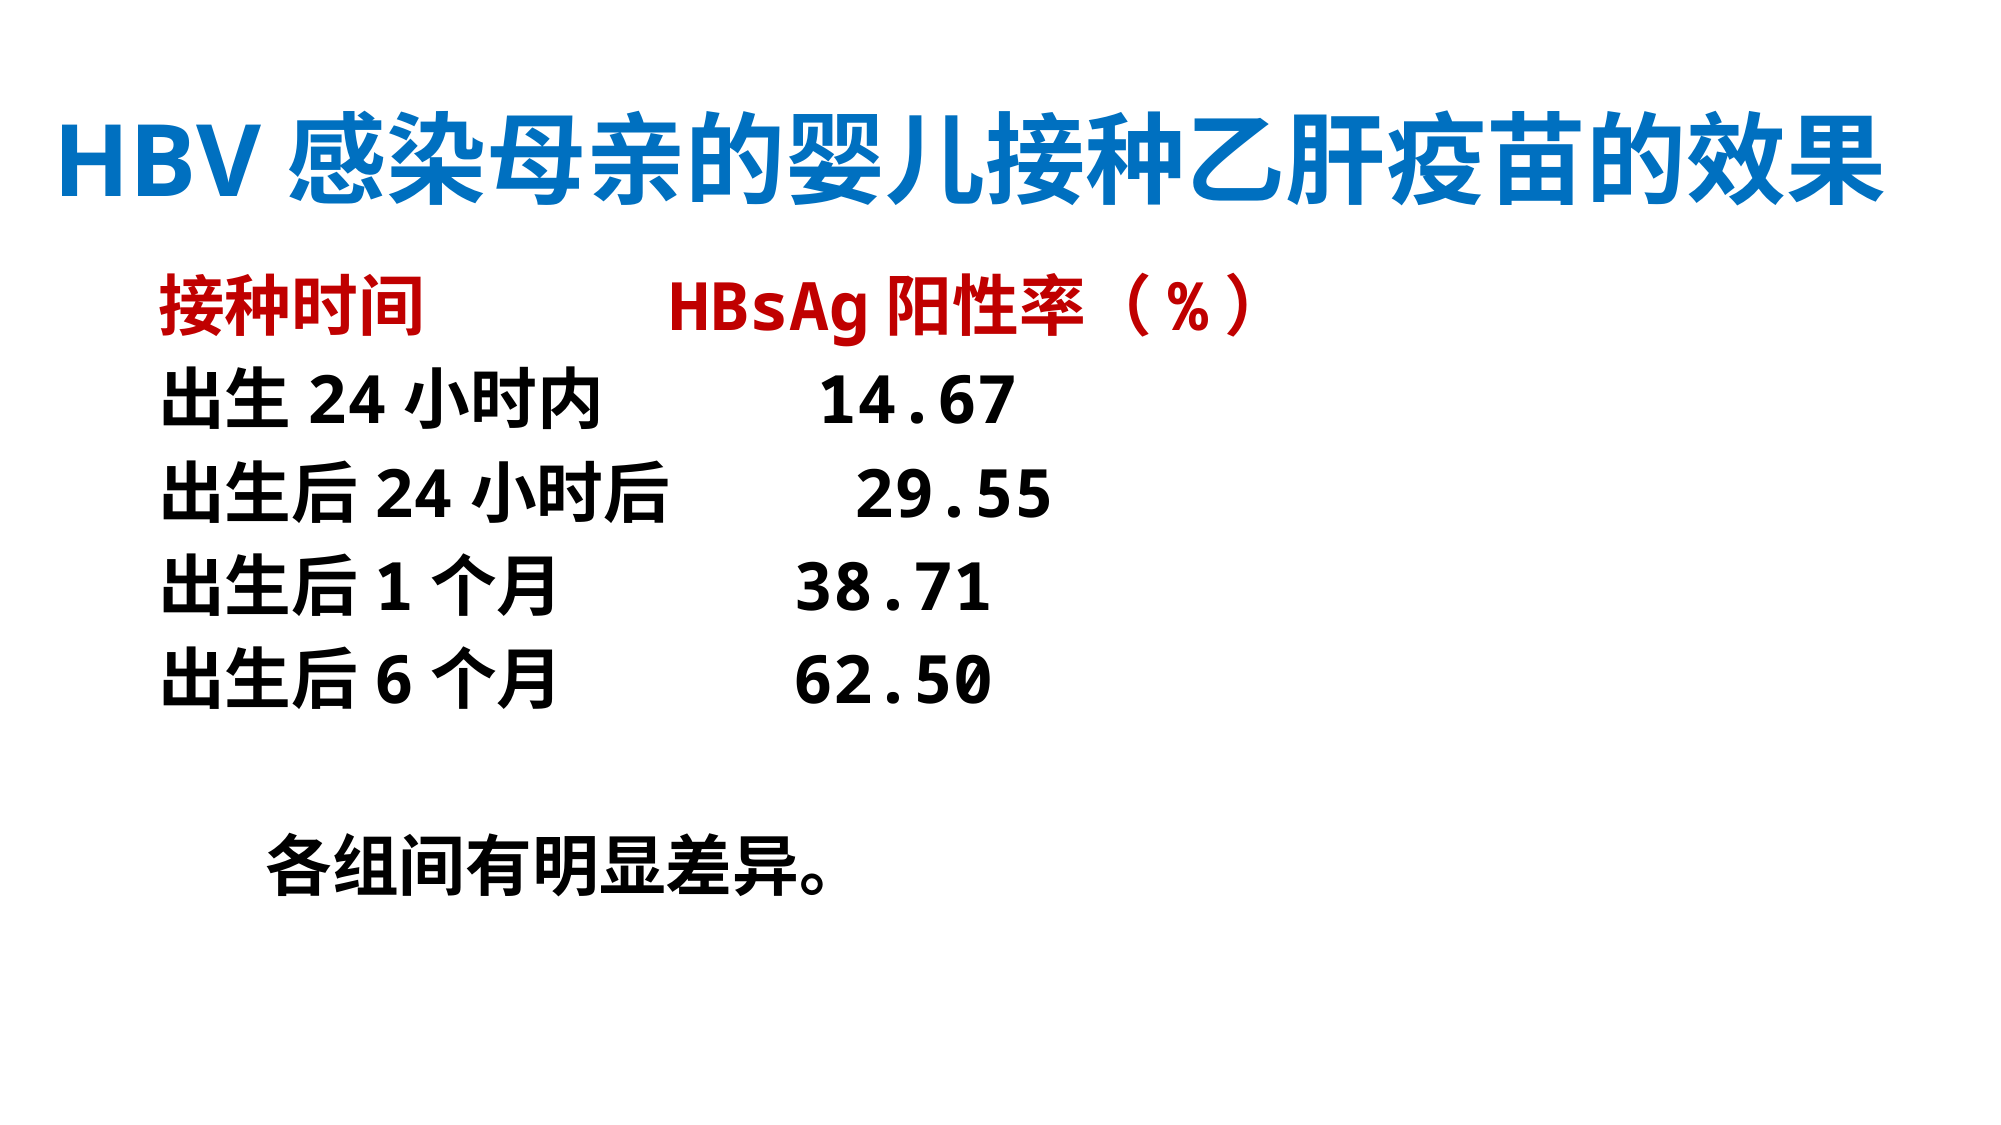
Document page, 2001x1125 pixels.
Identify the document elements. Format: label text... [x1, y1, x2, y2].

text_box 接种时间 HBsAg阳性率（%） 出生24小时内 14.67 出生后24小时后 29.55 出生后1个月 38.71 出生后6个月 62.50 各组间有明显差异。 [143, 256, 1760, 957]
text_box HBV感染母亲的婴儿接种乙肝疫苗的效果 [29, 77, 1910, 235]
